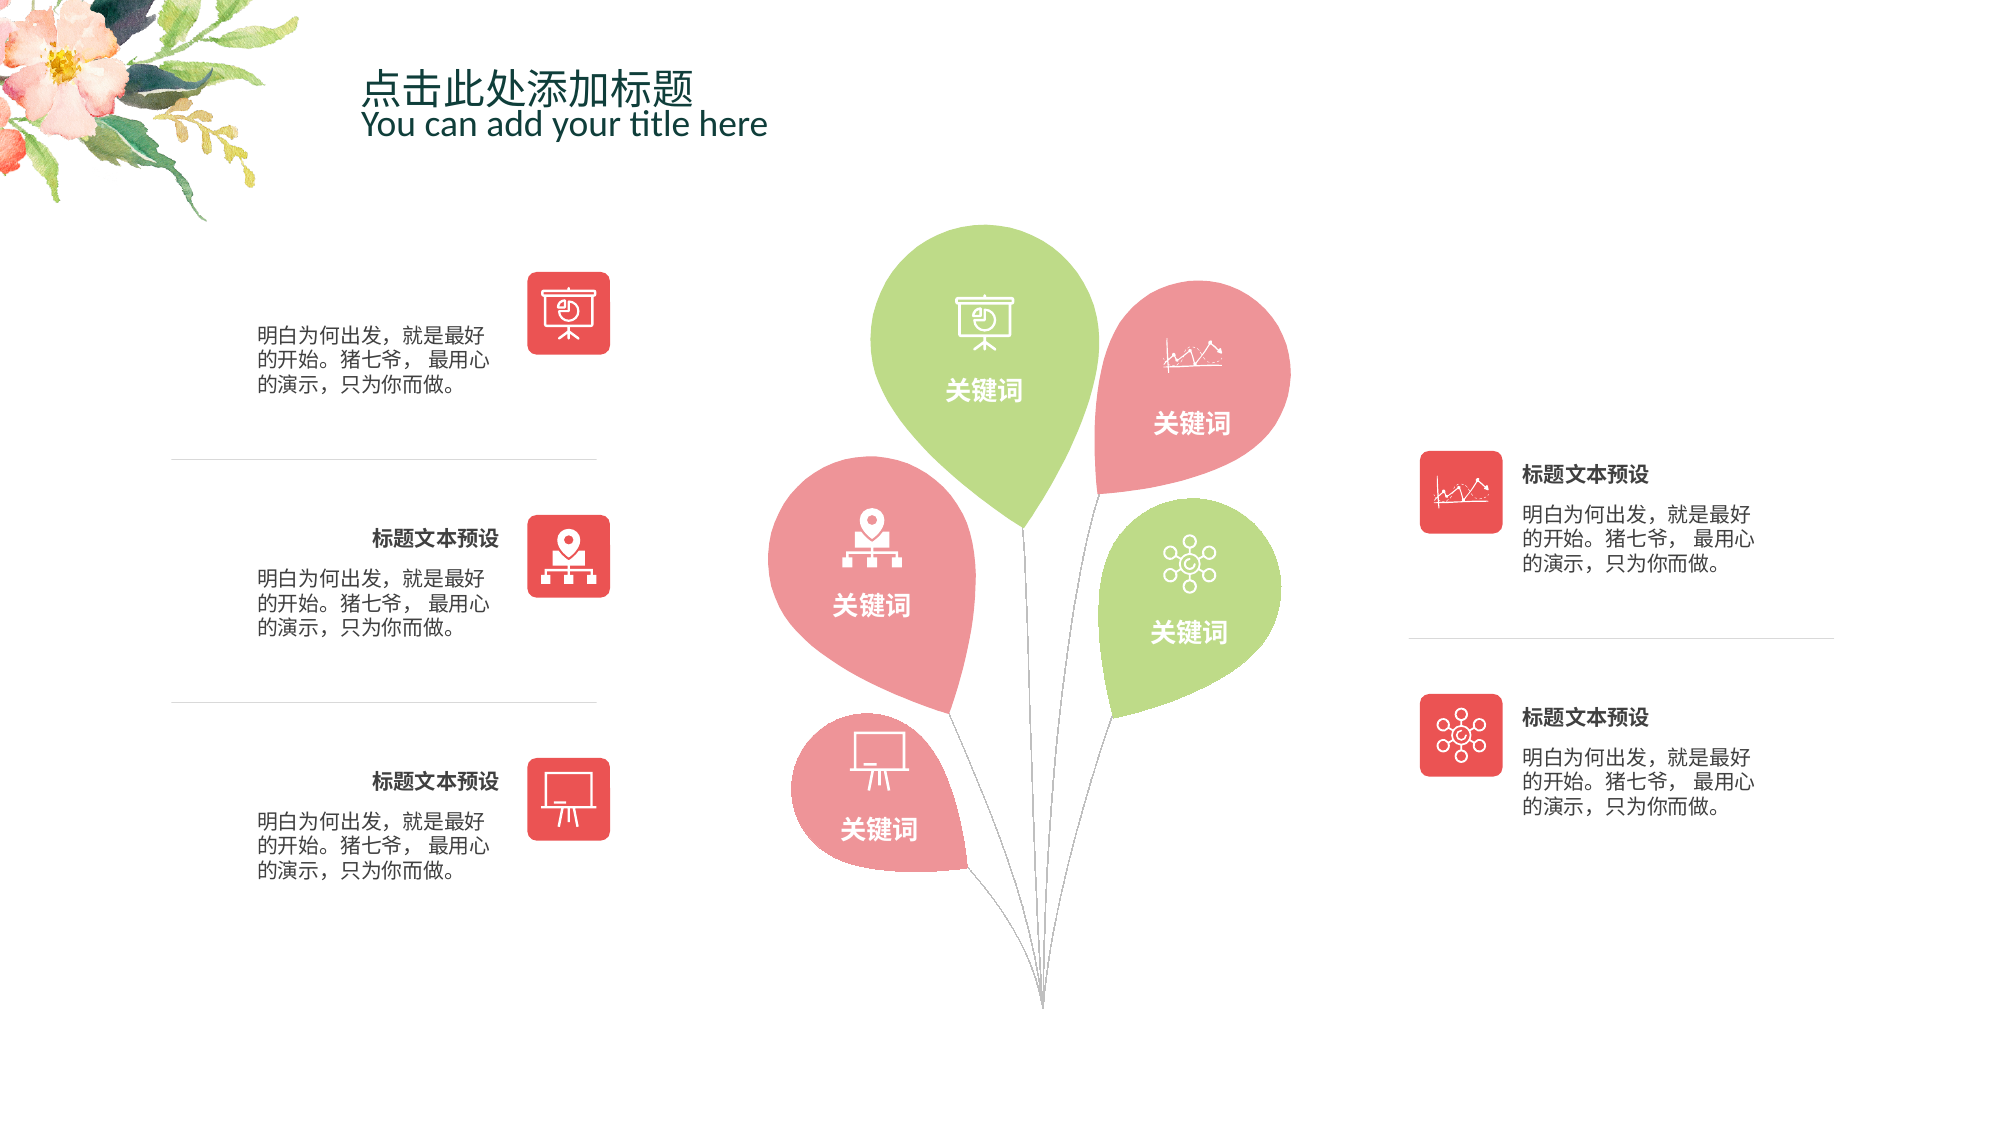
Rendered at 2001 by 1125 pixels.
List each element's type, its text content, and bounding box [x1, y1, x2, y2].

text_box [541, 528, 597, 584]
text_box 关键词 [757, 799, 1002, 852]
text_box [1103, 280, 1291, 393]
text_box [1419, 450, 1475, 534]
text_box [527, 271, 611, 355]
text_box [870, 224, 1100, 360]
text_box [210, 512, 515, 650]
text_box [791, 713, 955, 799]
text_box [1433, 475, 1489, 509]
text_box [1419, 693, 1475, 777]
text_box [1436, 707, 1487, 763]
text_box 标题文本预设 [1475, 448, 1909, 494]
text_box 点击此处添加标题 [345, 55, 710, 121]
text_box 标题文本预设 [1475, 691, 1909, 737]
text_box [1094, 447, 1255, 495]
text_box [895, 414, 1071, 529]
text_box [842, 508, 902, 568]
text_box [541, 771, 597, 828]
text_box [825, 852, 968, 872]
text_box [210, 755, 515, 893]
text_box [1163, 534, 1217, 594]
text_box 关键词 [749, 575, 995, 629]
text_box 关键词 [1067, 602, 1313, 655]
text_box [955, 294, 1015, 351]
text_box [849, 731, 910, 791]
text_box [1162, 337, 1223, 373]
picture [0, 0, 306, 224]
text_box 关键词 [1070, 393, 1315, 447]
text_box [794, 629, 972, 715]
text_box 明白为何出发，就是最好的开始。猪七爷， 最用心的演示，只为你而做。 [1475, 737, 1782, 829]
text_box 明白为何出发，就是最好的开始。猪七爷， 最用心的演示，只为你而做。 [1475, 494, 1782, 586]
text_box 关键词 [862, 360, 1108, 414]
text_box [1101, 655, 1252, 719]
text_box You can add your title here [346, 91, 785, 152]
text_box [541, 286, 597, 340]
text_box 明白为何出发，就是最好的开始。猪七爷， 最用心的演示，只为你而做。 [210, 314, 515, 407]
text_box [527, 757, 611, 841]
text_box [527, 514, 611, 598]
text_box [768, 456, 976, 575]
text_box [1099, 498, 1282, 602]
